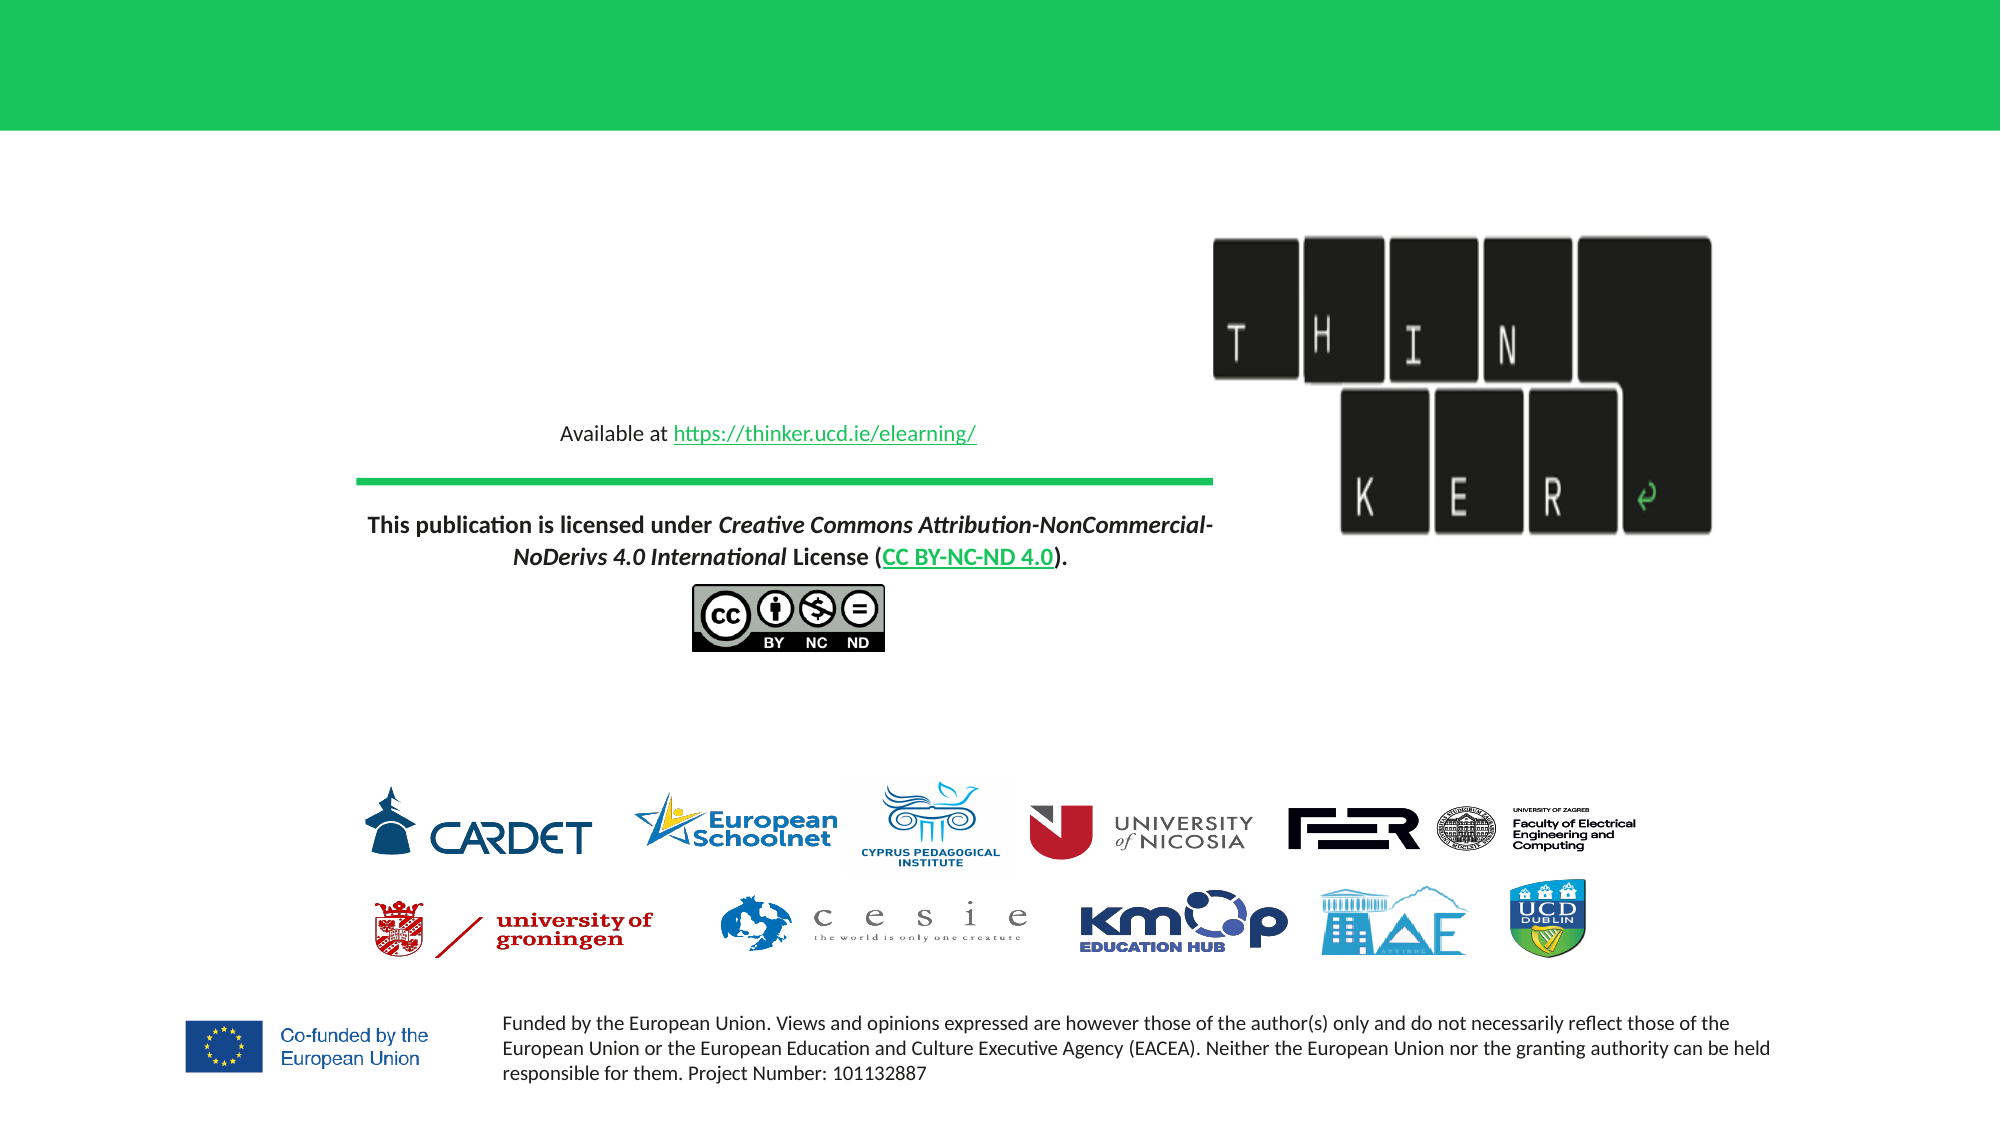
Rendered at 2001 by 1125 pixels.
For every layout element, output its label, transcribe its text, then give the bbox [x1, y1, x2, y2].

picture [168, 989, 469, 1106]
text_box Available at https://thinker.ucd.ie/elearning/ [545, 402, 1066, 462]
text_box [357, 775, 1643, 959]
text_box This publication is licensed under Creative Commons Attribution-NonCommercial-NoDerivs 4.0 International License (CC BY-NC-ND 4.0). [270, 491, 1253, 586]
picture [692, 584, 885, 652]
picture [1213, 234, 1720, 550]
